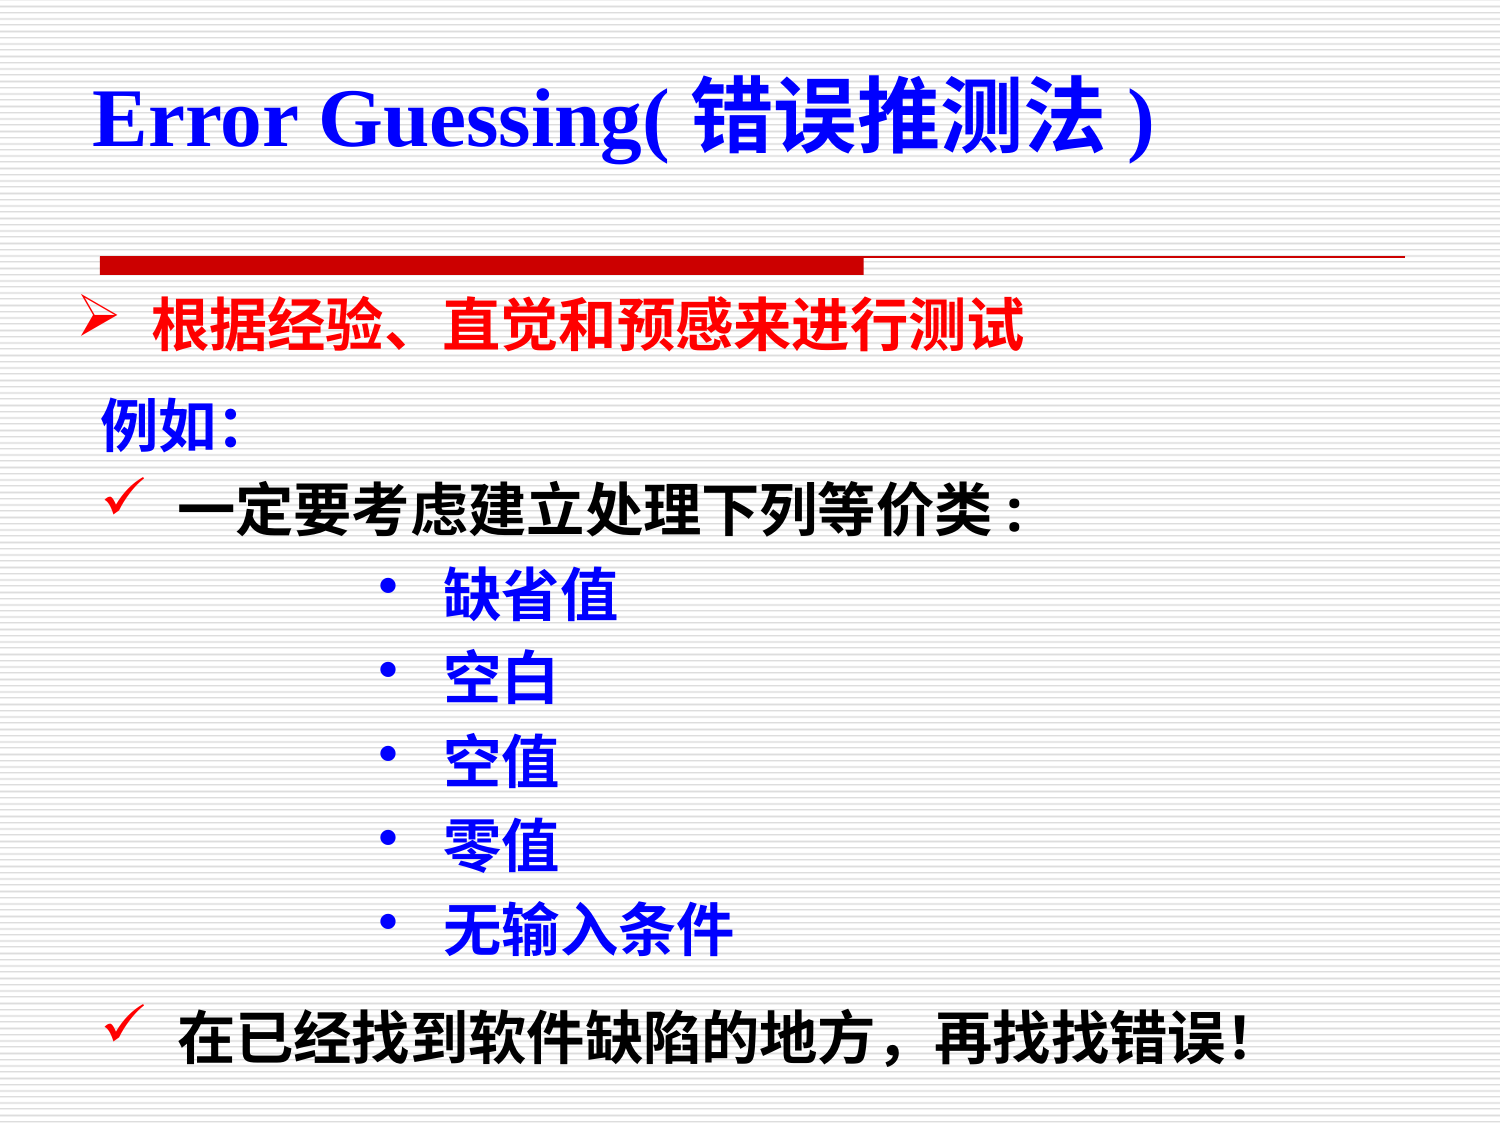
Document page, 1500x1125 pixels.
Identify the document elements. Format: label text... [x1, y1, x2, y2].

picture [0, 0, 1500, 1125]
text_box 例如： 一定要考虑建立处理下列等价类: 缺省值 空白 空值 零值 无输入条件 在已经找到软件缺陷的地方，再找找错误！ [85, 368, 1500, 1125]
text_box Error Guessing(错误推测法) [78, 56, 1247, 171]
text_box 根据经验、直觉和预感来进行测试 [61, 280, 1040, 366]
